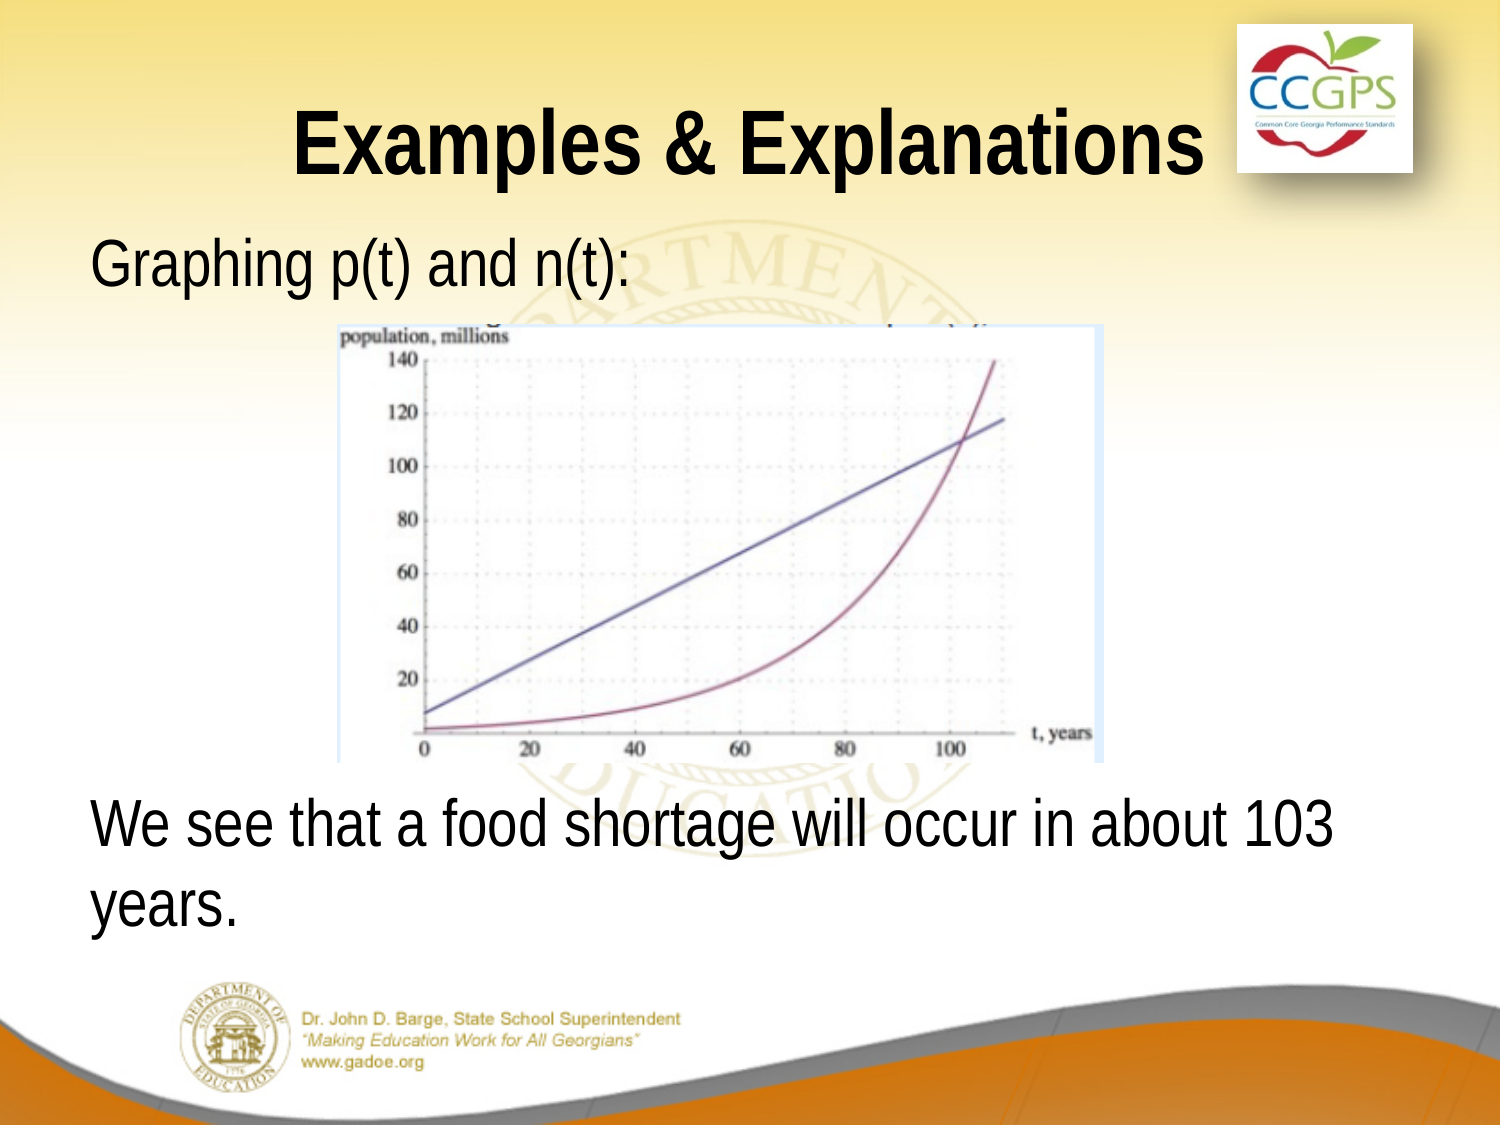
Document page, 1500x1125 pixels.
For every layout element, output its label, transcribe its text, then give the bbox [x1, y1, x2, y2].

title Examples & Explanations [112, 74, 1232, 201]
picture [0, 0, 1500, 1125]
subtitle Graphing p(t) and n(t): We see that a food shortage will occur in about 103 years. [74, 212, 1451, 988]
